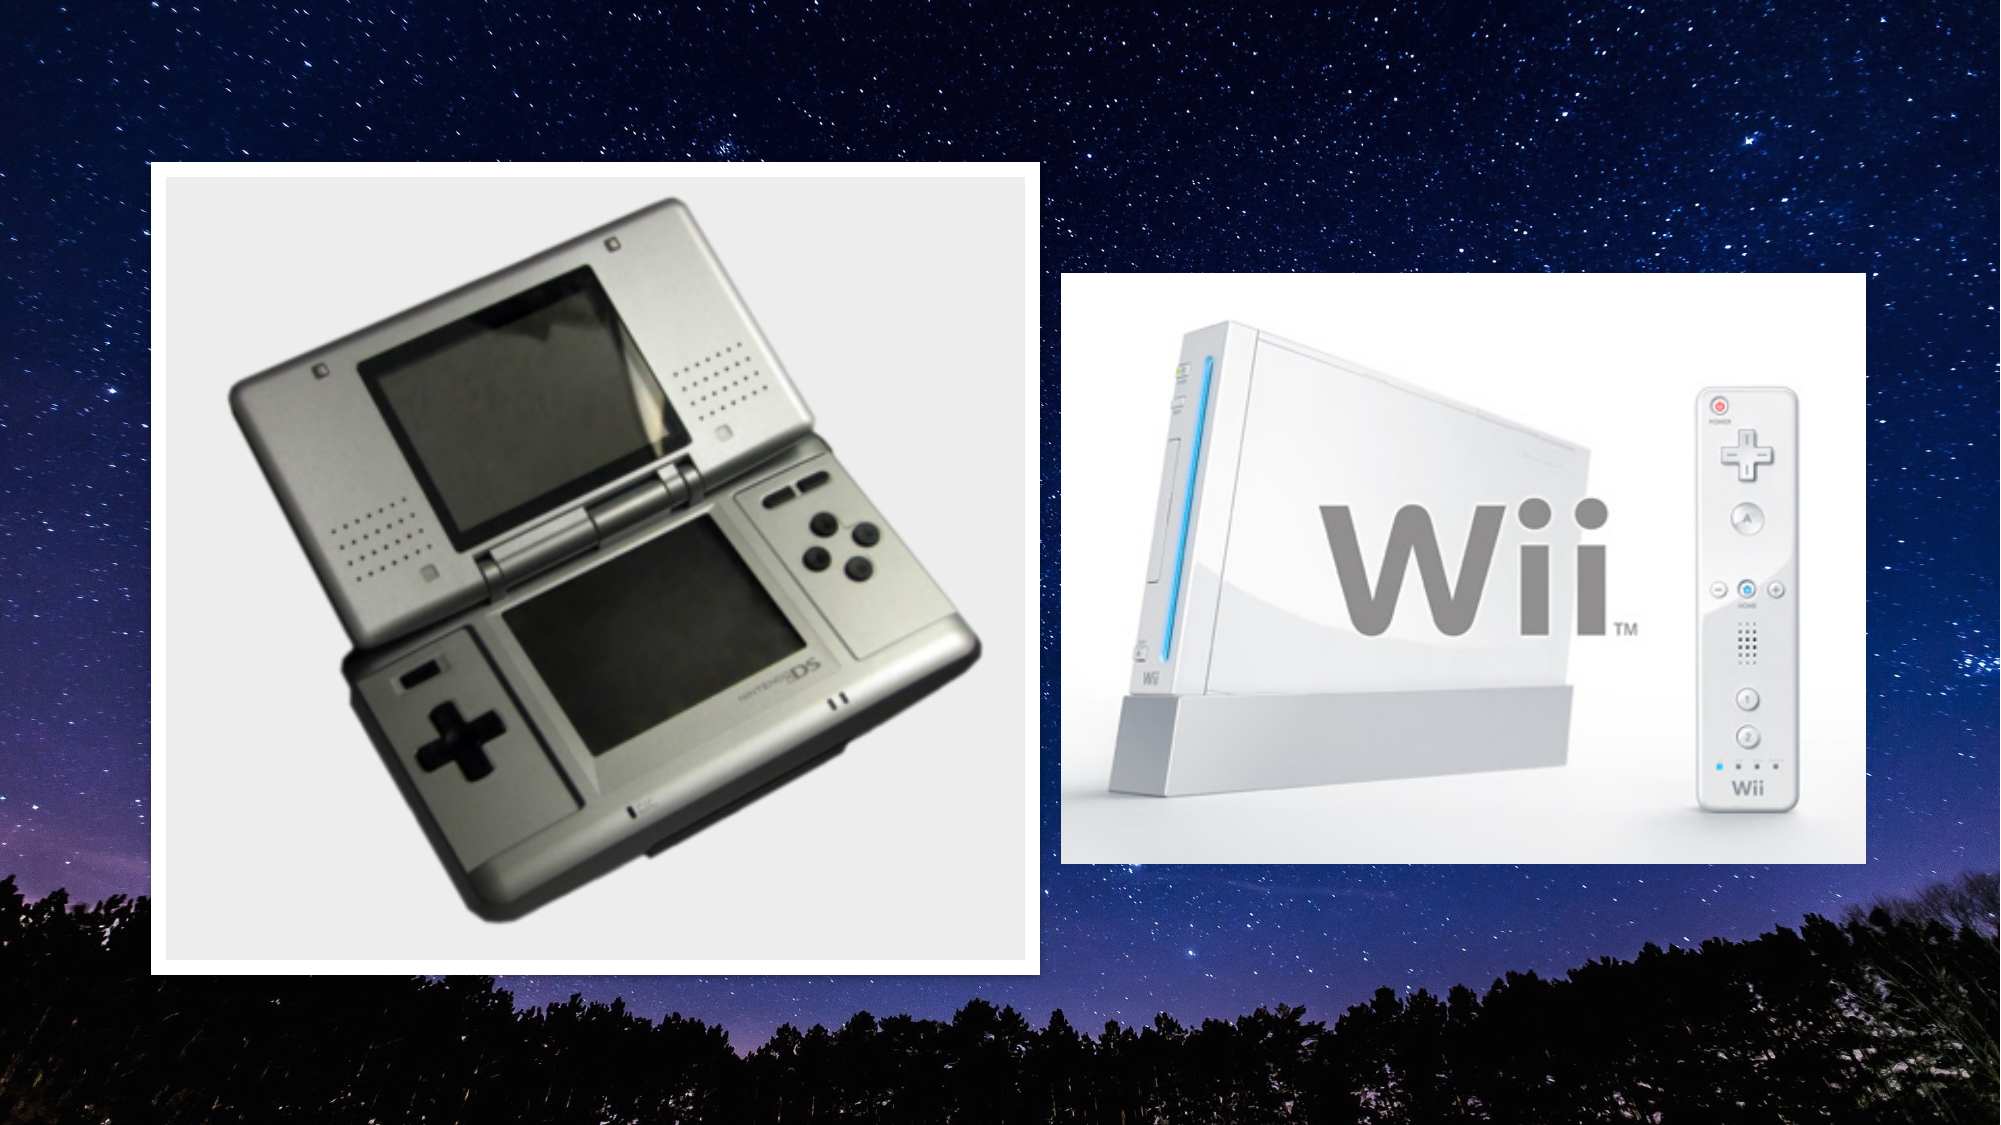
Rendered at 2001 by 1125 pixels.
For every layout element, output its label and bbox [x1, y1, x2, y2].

list [165, 176, 1026, 961]
picture [0, 0, 2000, 1125]
